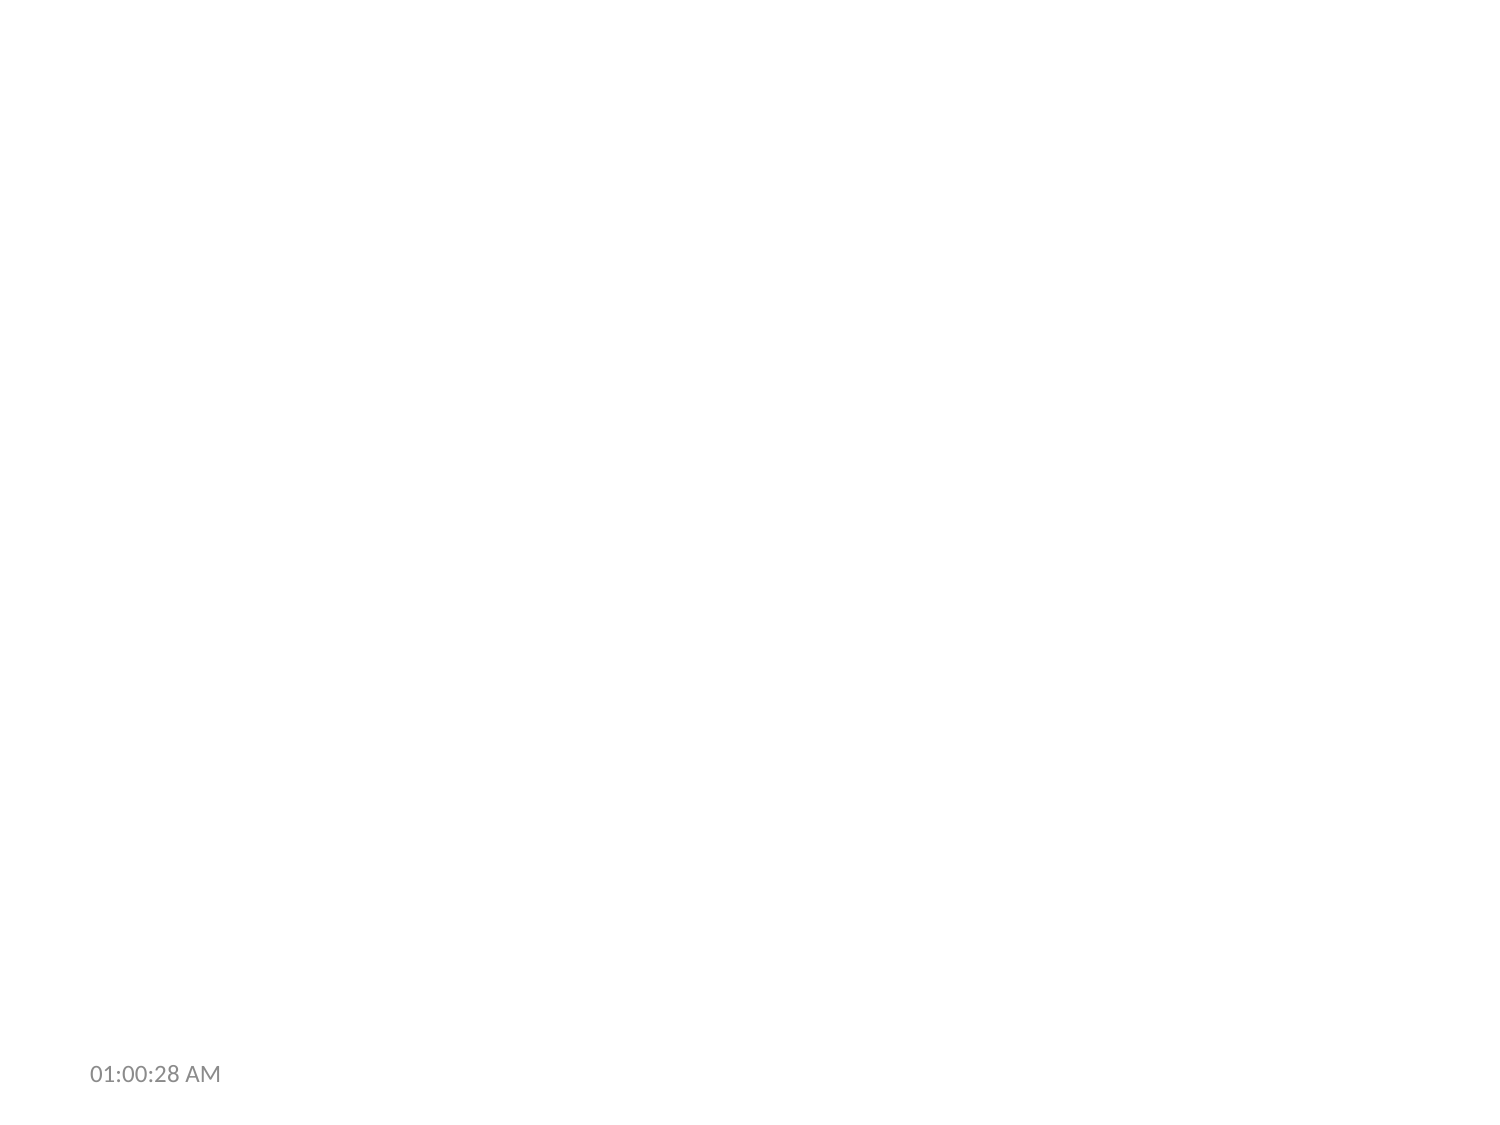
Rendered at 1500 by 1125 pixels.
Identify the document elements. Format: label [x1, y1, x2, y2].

slide_number [75, 1042, 425, 1103]
